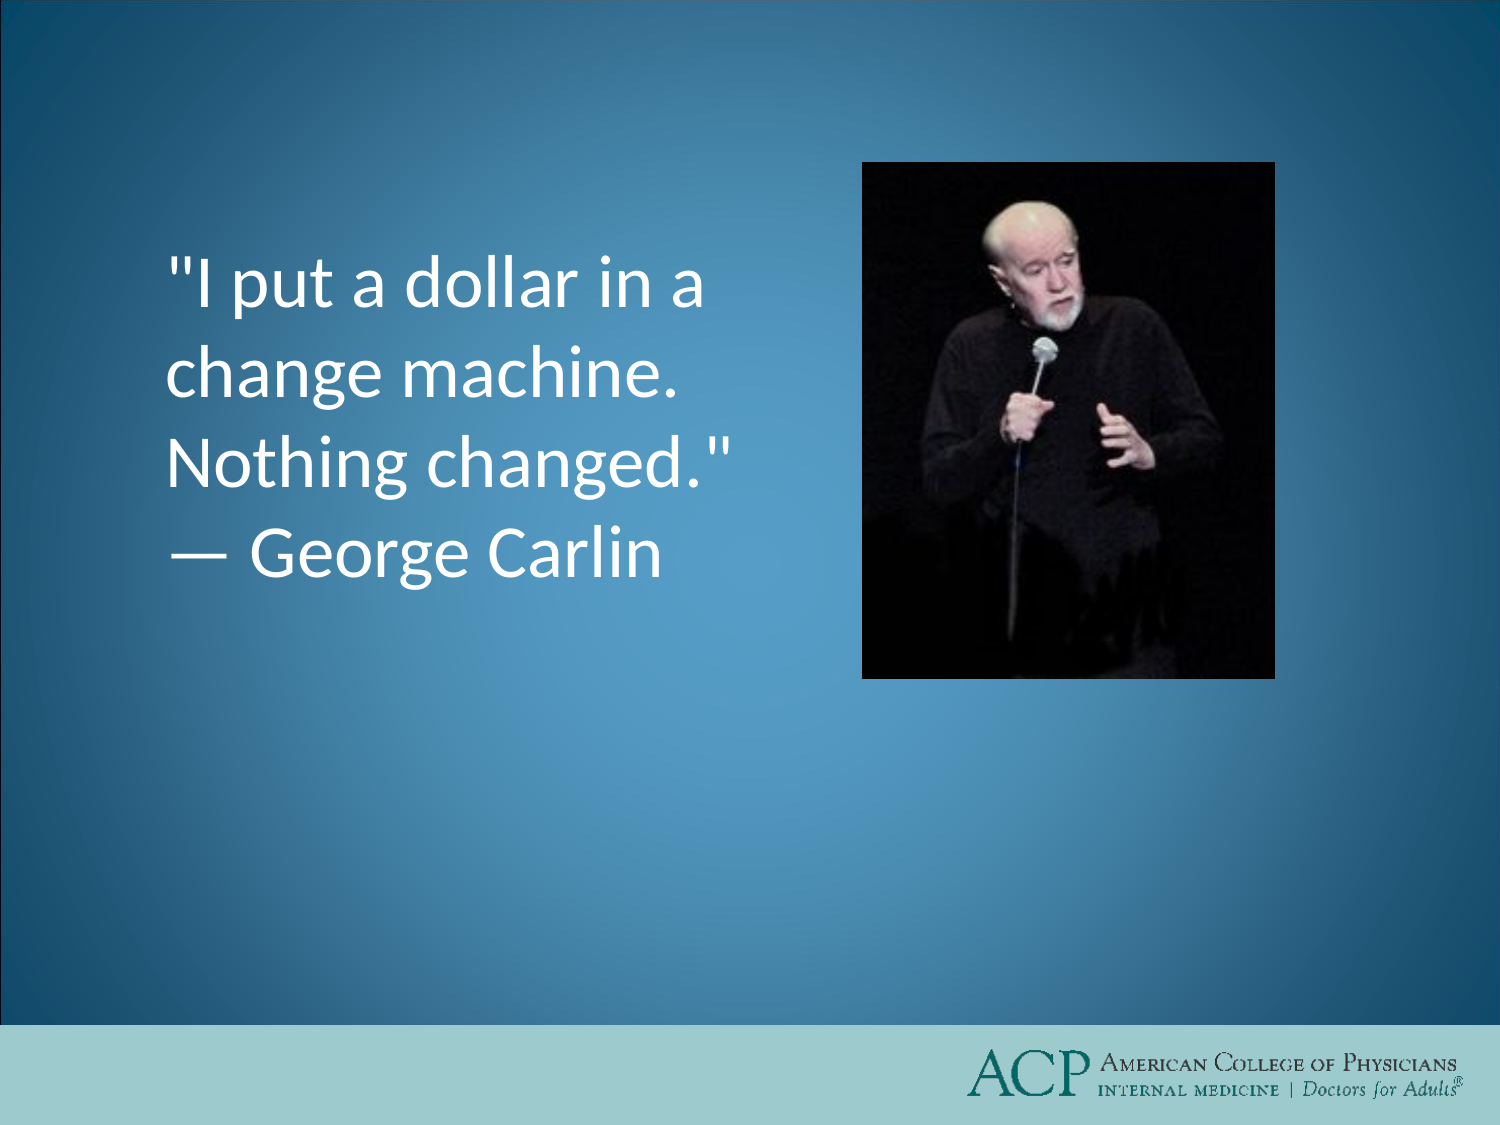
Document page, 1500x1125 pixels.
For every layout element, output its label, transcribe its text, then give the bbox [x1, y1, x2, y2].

picture [967, 1049, 1463, 1099]
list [862, 162, 1276, 679]
picture [0, 0, 1500, 1025]
list "I put a dollar in a change machine. Nothing changed." — George Carlin [149, 224, 826, 995]
